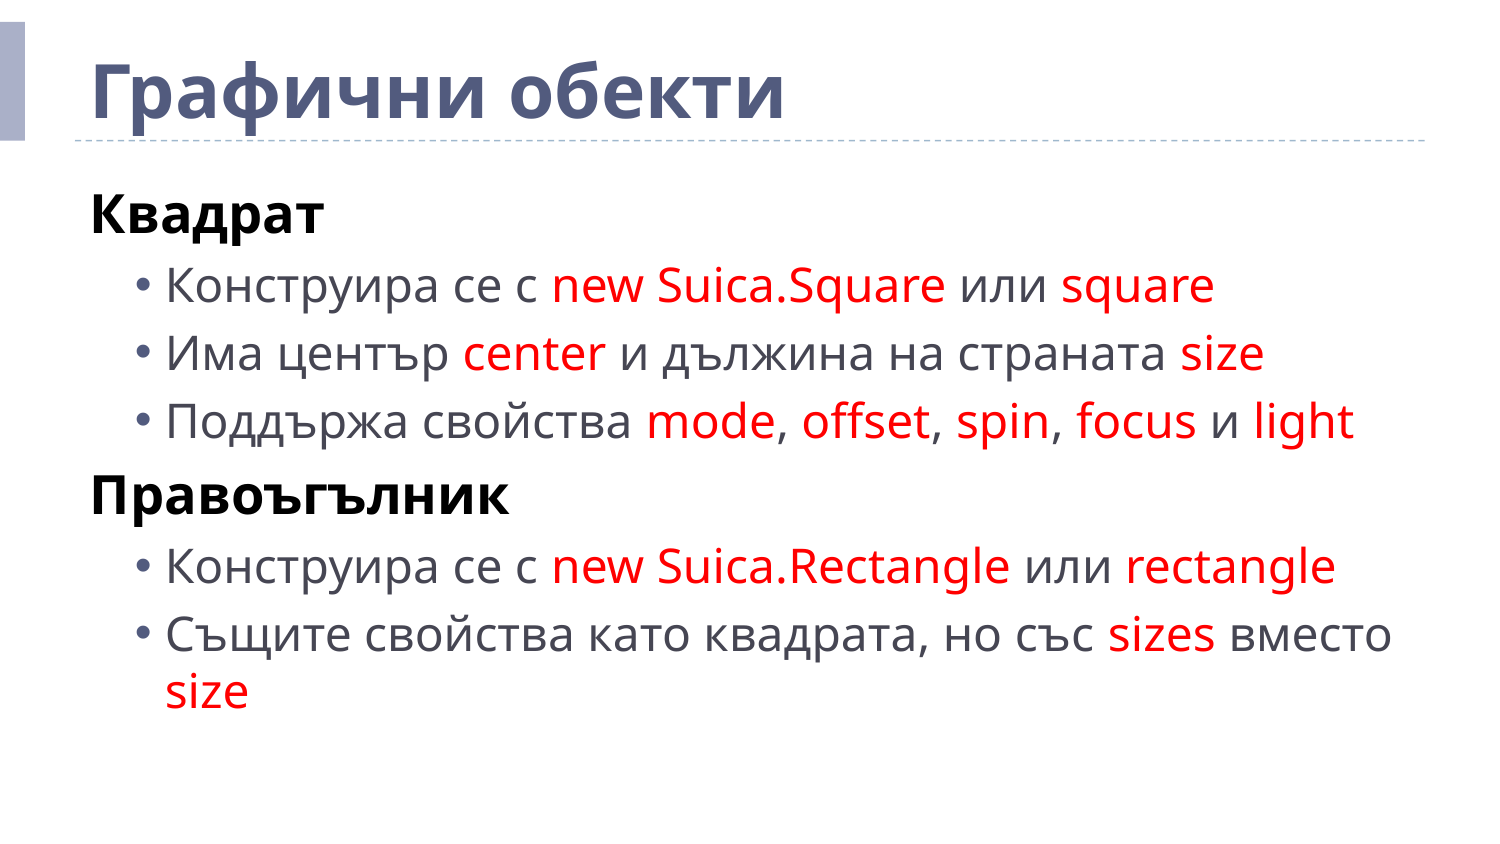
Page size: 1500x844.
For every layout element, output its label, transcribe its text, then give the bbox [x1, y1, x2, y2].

list Квадрат Конструира се с new Suica.Square или square Има център center и дължина на страната size Поддържа свойства mode, offset, spin, focus и light Правоъгълник Конструира се с new Suica.Rectangle или rectangle Същите свойства като квадрата, но със sizes вместо size [75, 171, 1475, 835]
title Графични обекти [75, 18, 1475, 141]
